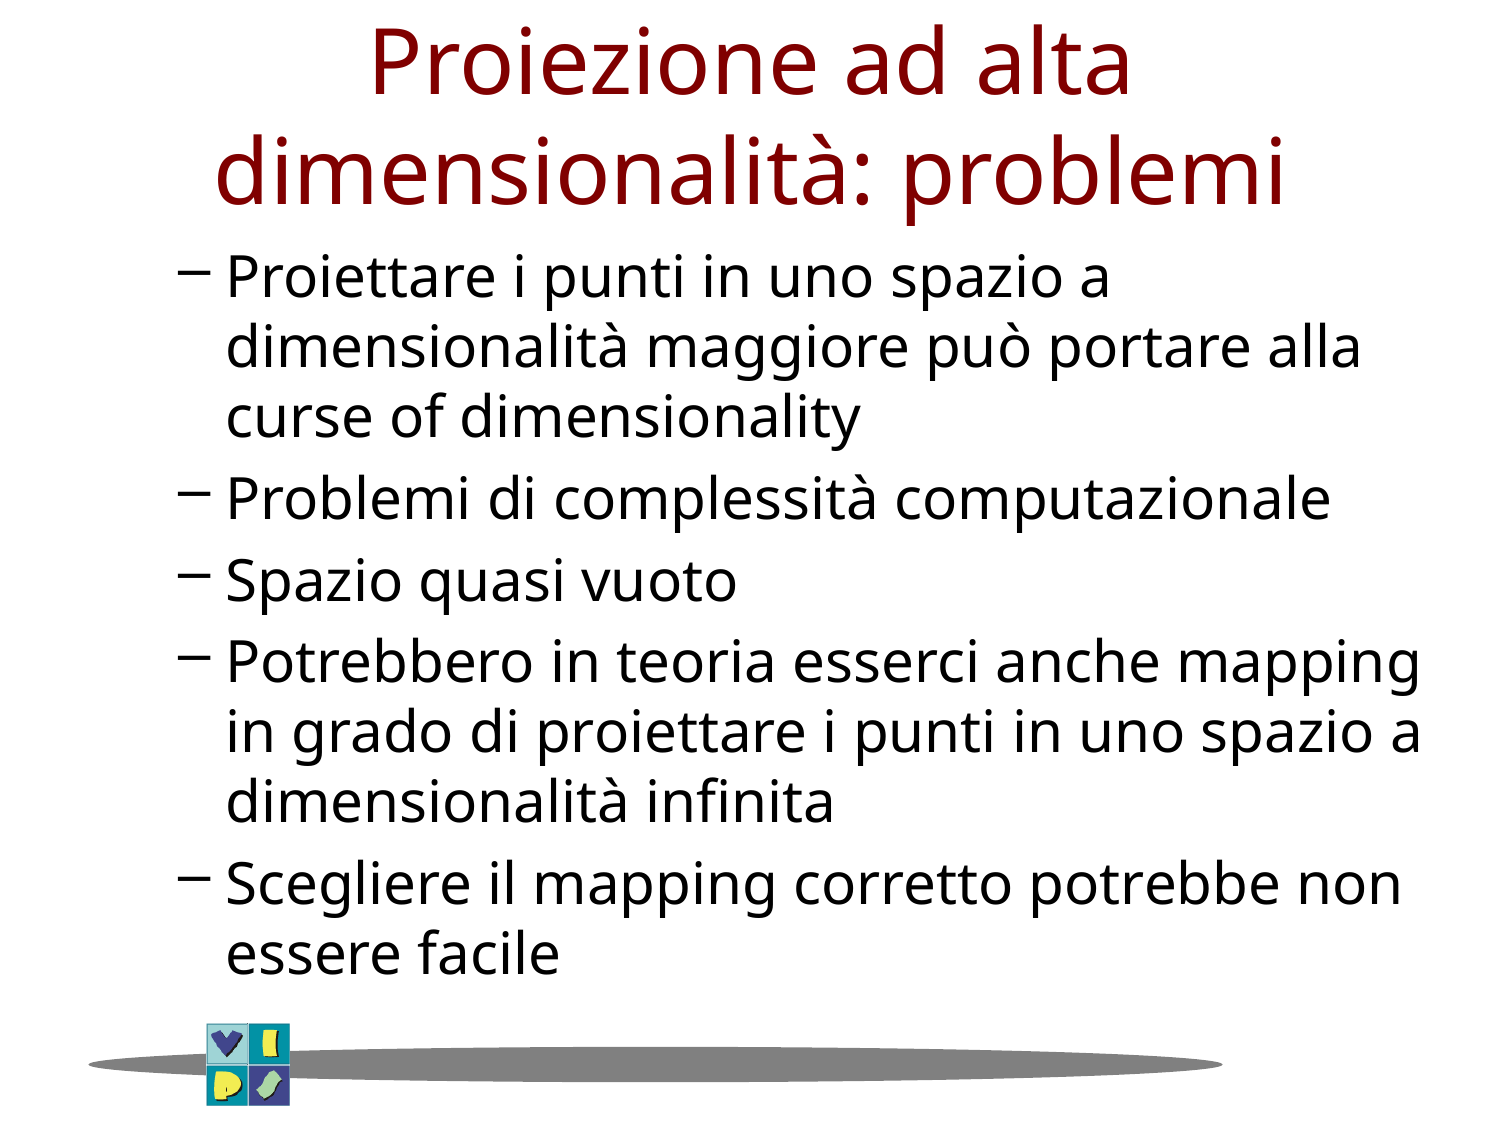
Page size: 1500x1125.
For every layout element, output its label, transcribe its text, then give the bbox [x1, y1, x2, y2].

title Proiezione ad alta dimensionalità: problemi [76, 19, 1427, 207]
picture [206, 1023, 290, 1106]
list Proiettare i punti in uno spazio a dimensionalità maggiore può portare alla curse of dimensionality Problemi di complessità computazionale Spazio quasi vuoto Potrebbero in teoria esserci anche mapping in grado di proiettare i punti in uno spazio a dimensionalità infinita Scegliere il mapping corretto potrebbe non essere facile [88, 231, 1439, 975]
